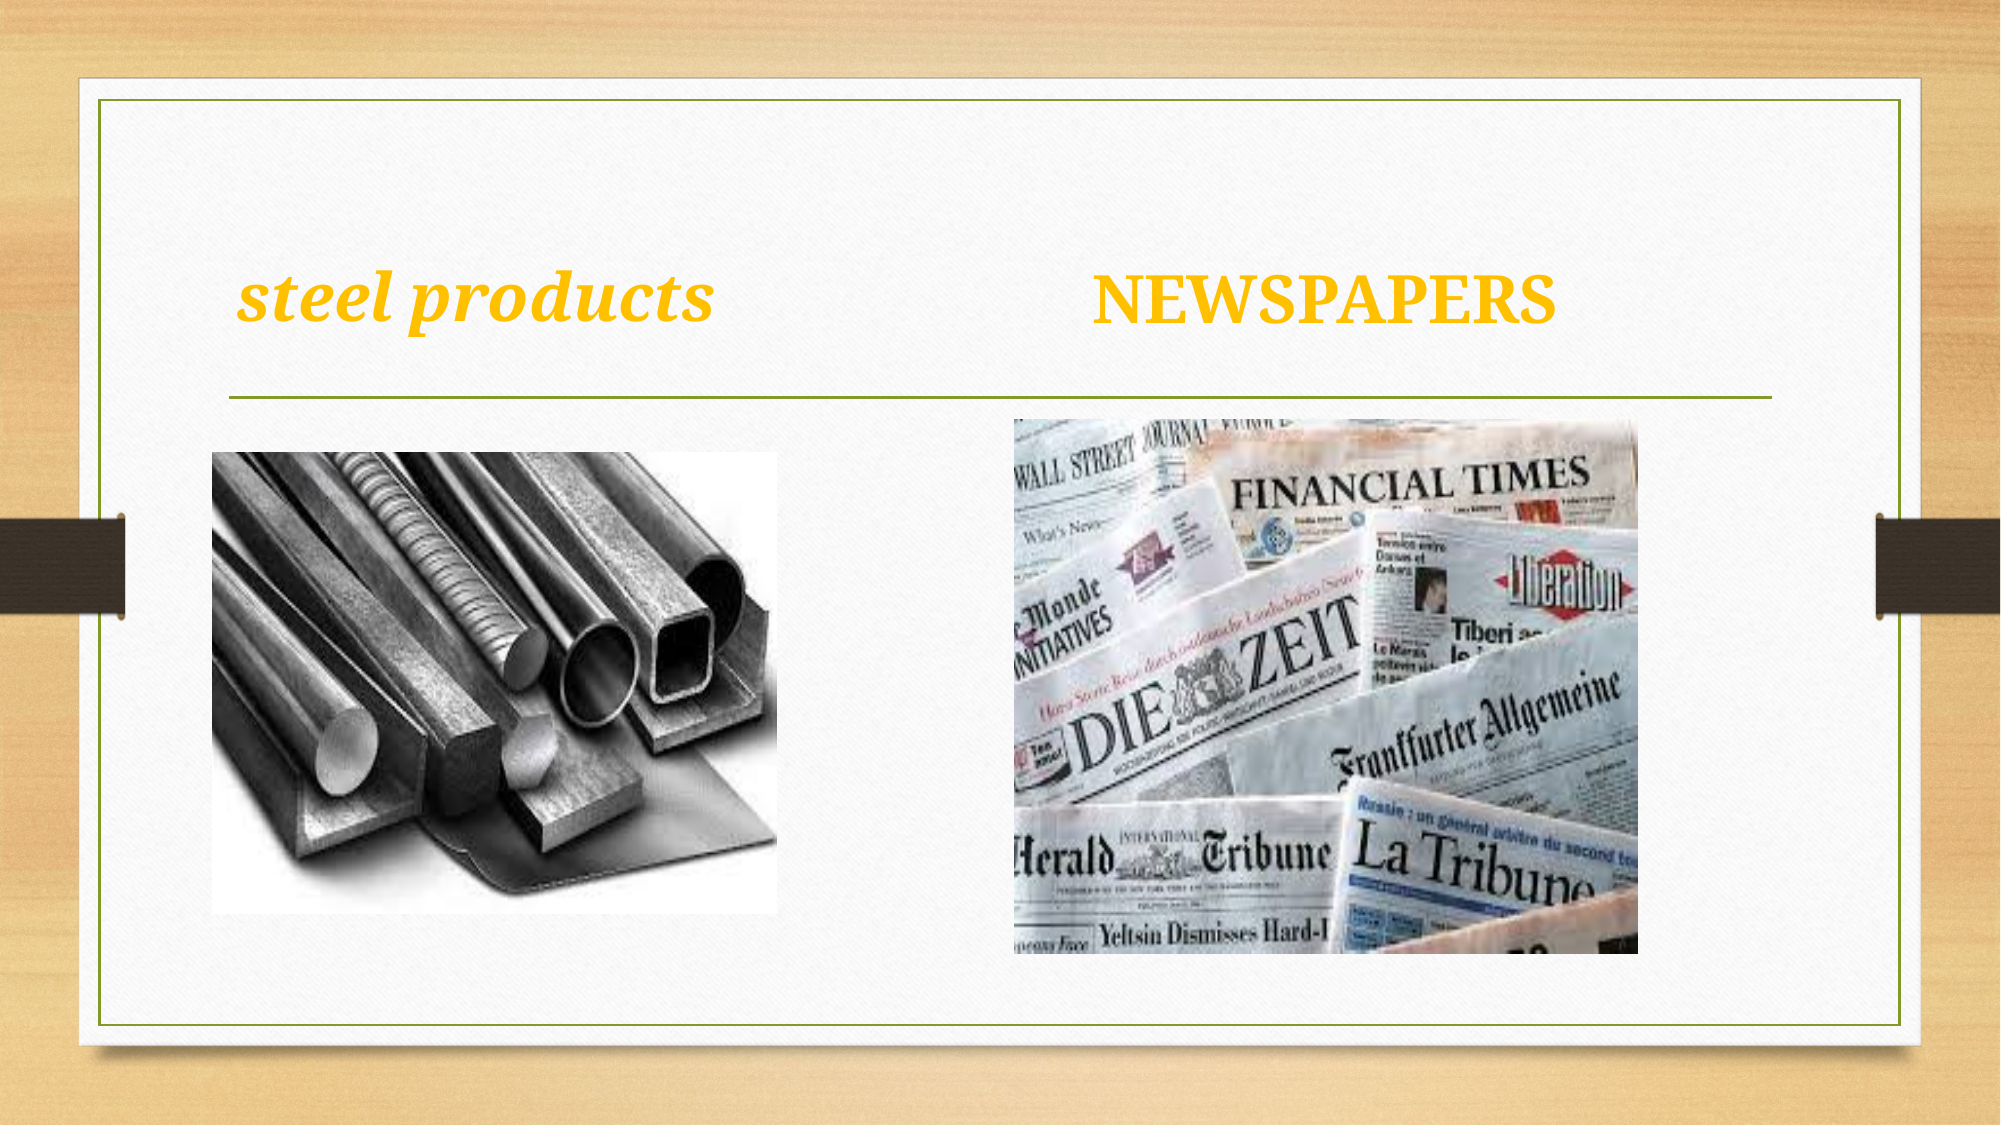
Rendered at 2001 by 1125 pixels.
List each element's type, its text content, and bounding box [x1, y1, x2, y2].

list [212, 451, 777, 914]
title steel products [67, 249, 886, 420]
text_box NEWSPAPERS [1077, 249, 1574, 344]
picture [0, 0, 2001, 1125]
